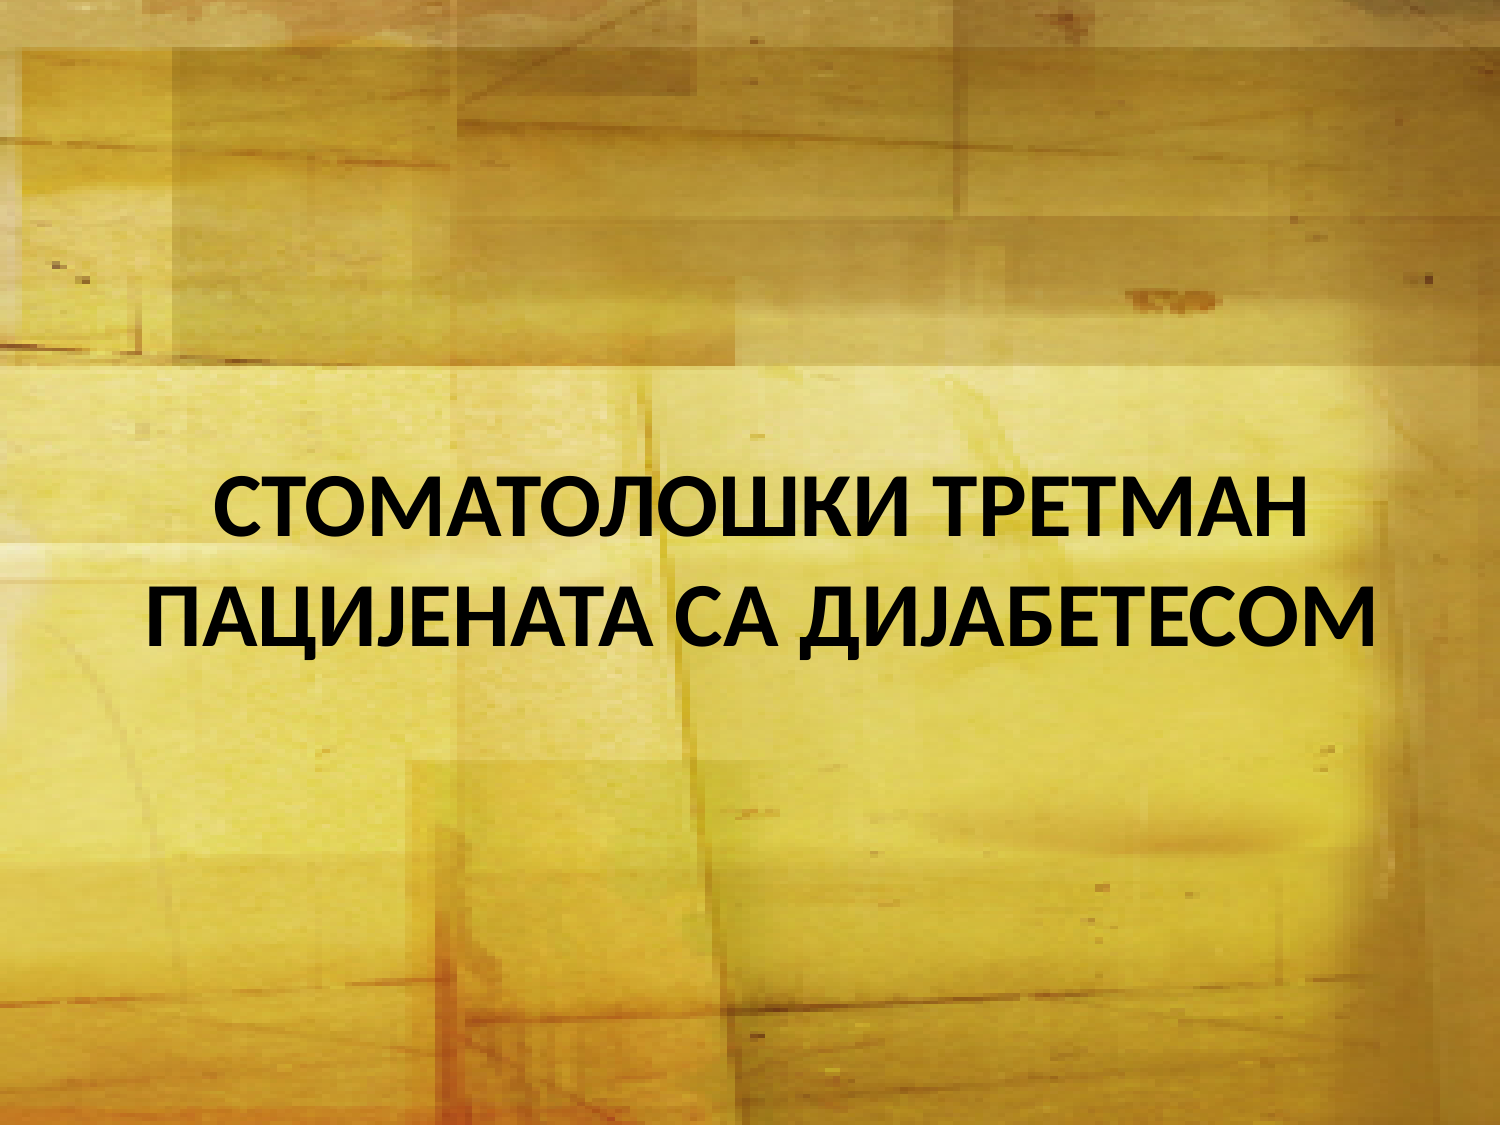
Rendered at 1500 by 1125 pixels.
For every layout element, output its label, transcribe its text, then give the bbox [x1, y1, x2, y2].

picture [0, 0, 1500, 1125]
title Стоматолошки третман пацијената са дијабетесом [125, 437, 1400, 699]
